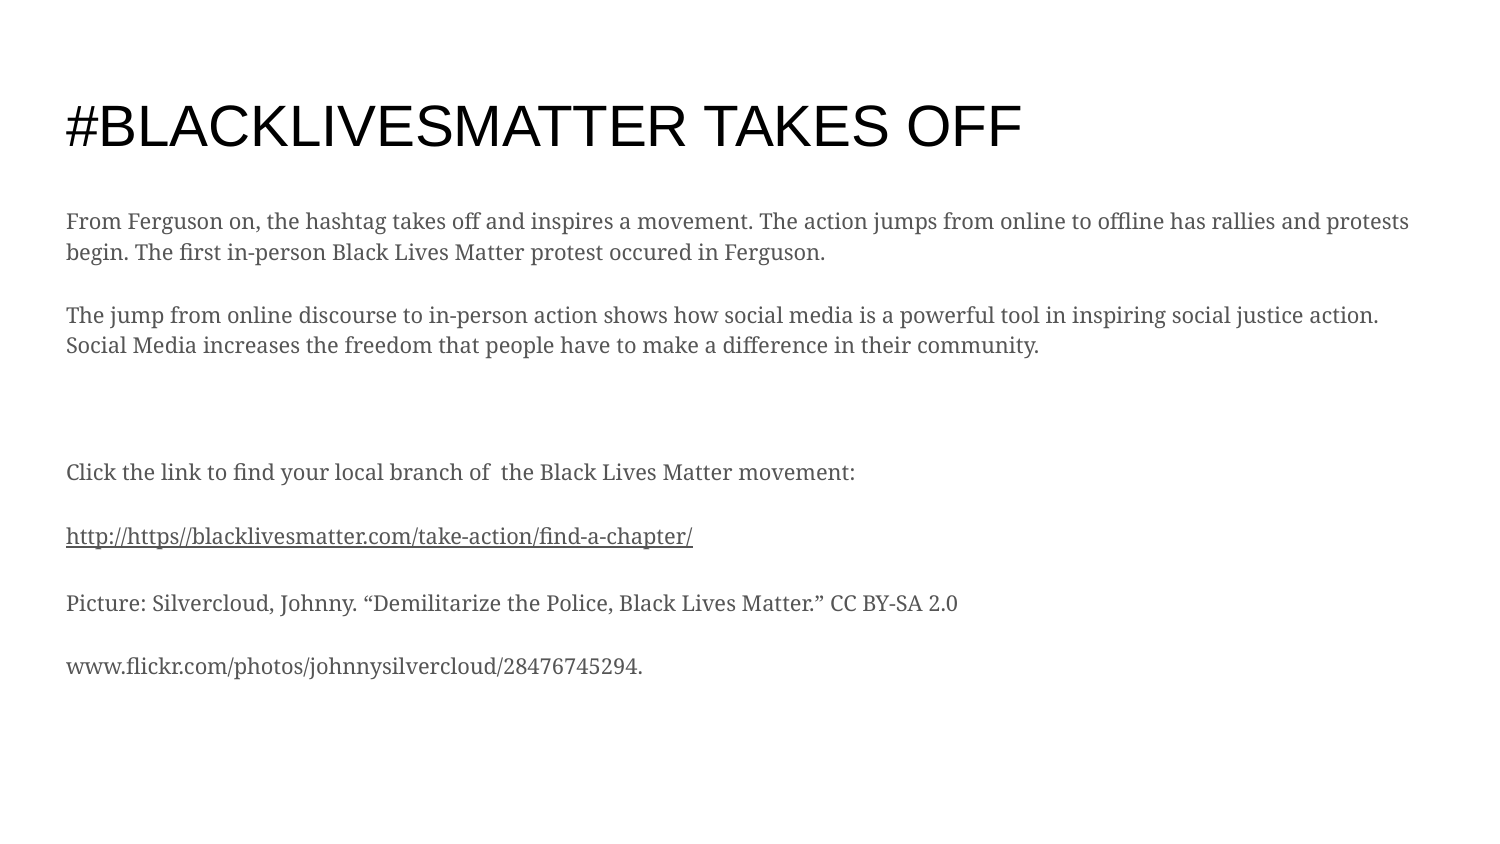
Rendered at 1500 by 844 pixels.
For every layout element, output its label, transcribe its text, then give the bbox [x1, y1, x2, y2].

list From Ferguson on, the hashtag takes off and inspires a movement. The action jumps from online to offline has rallies and protests begin. The first in-person Black Lives Matter protest occured in Ferguson. The jump from online discourse to in-person action shows how social media is a powerful tool in inspiring social justice action. Social Media increases the freedom that people have to make a difference in their community. Click the link to find your local branch of the Black Lives Matter movement: http://https//blacklivesmatter.com/take-action/find-a-chapter/ Picture: Silvercloud, Johnny. “Demilitarize the Police, Black Lives Matter.” CC BY-SA 2.0 www.flickr.com/photos/johnnysilvercloud/28476745294. [51, 189, 1449, 750]
title #BLACKLIVESMATTER TAKES OFF [51, 72, 1449, 167]
